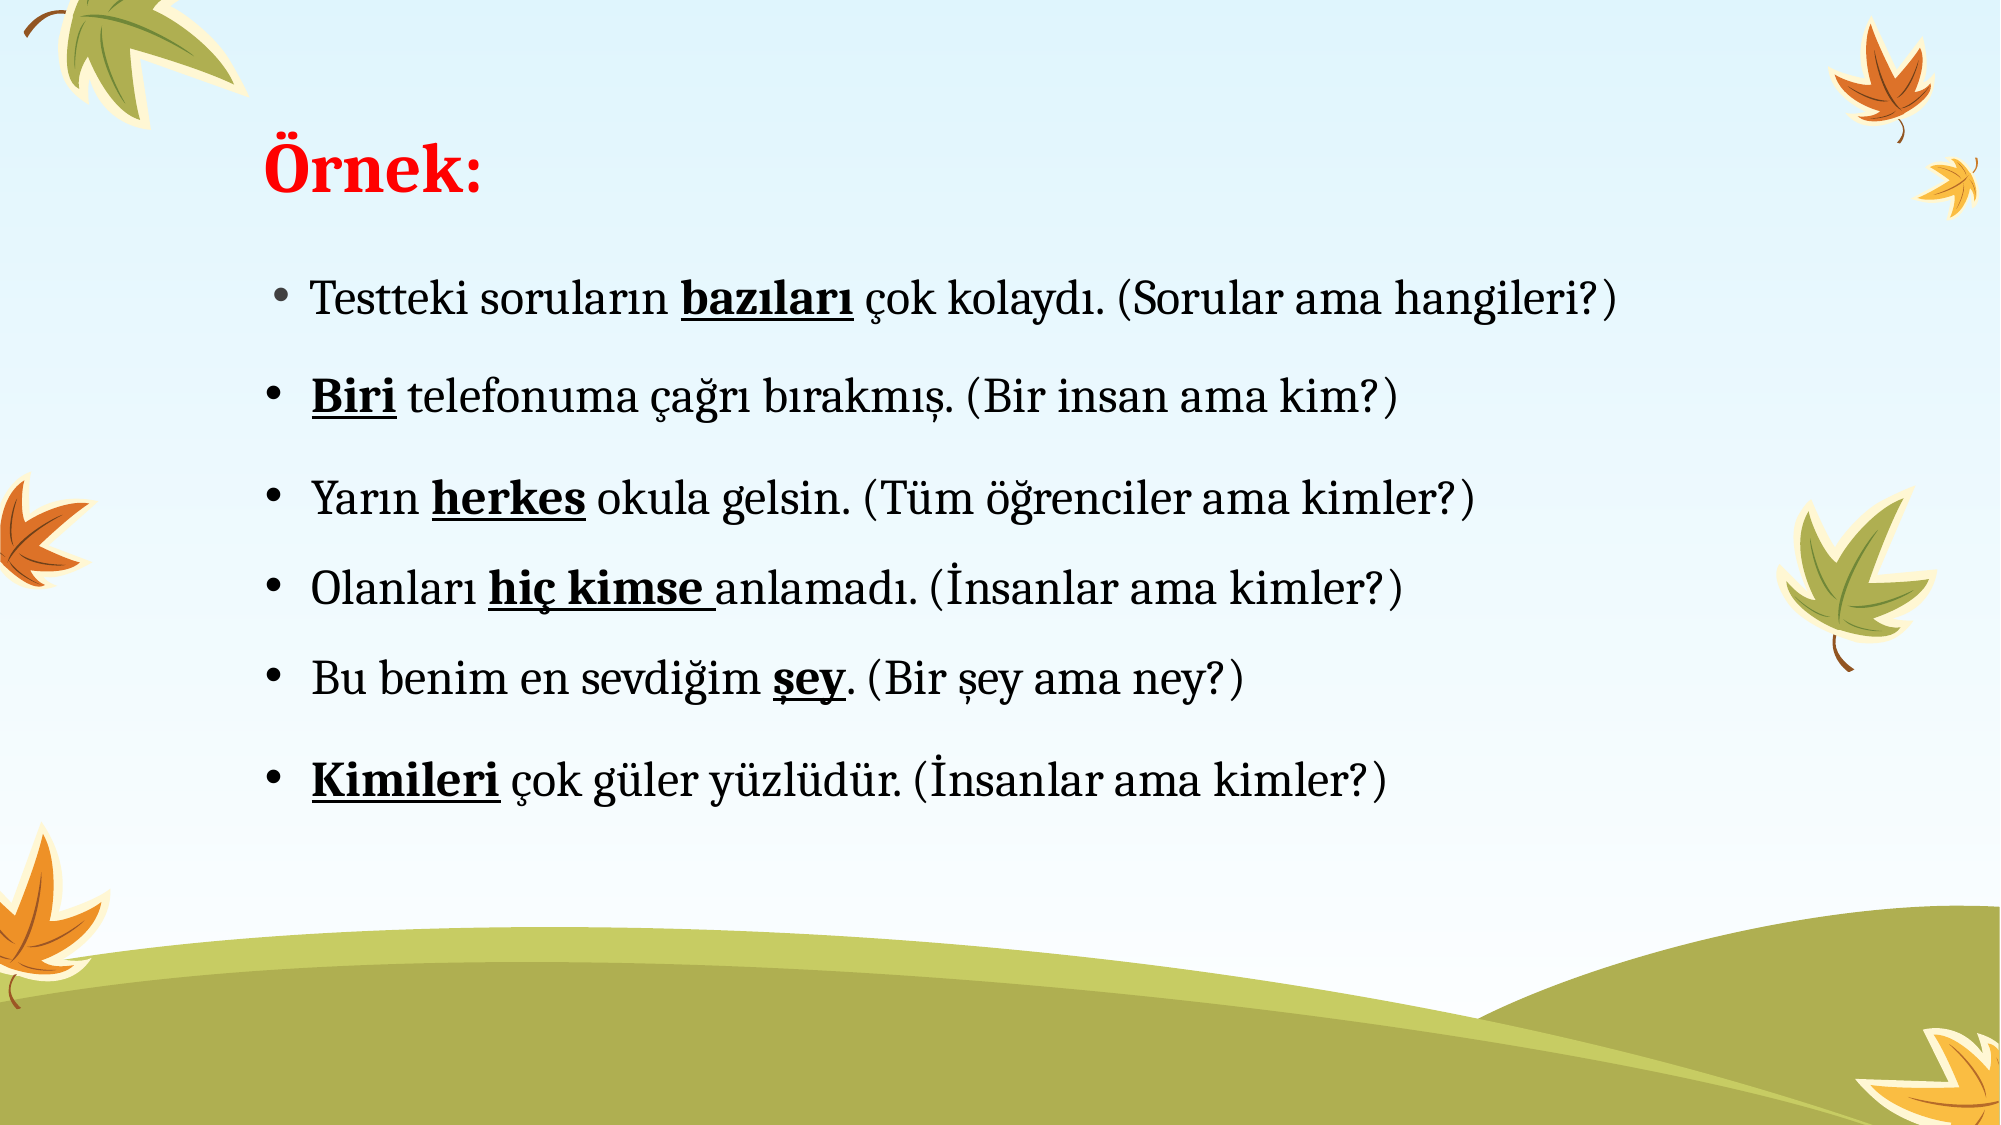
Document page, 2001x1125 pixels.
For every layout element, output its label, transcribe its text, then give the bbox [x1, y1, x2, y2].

text_box Olanları hiç kimse anlamadı. (İnsanlar ama kimler?) [249, 546, 1459, 622]
list Testteki soruların bazıları çok kolaydı. (Sorular ama hangileri?) [249, 256, 1749, 339]
title Örnek: [249, 12, 1749, 216]
text_box Biri telefonuma çağrı bırakmış. (Bir insan ama kim?) [249, 354, 1459, 430]
text_box Yarın herkes okula gelsin. (Tüm öğrenciler ama kimler?) [249, 456, 1598, 532]
text_box Bu benim en sevdiğim şey. (Bir şey ama ney?) [249, 637, 1459, 712]
text_box Kimileri çok güler yüzlüdür. (İnsanlar ama kimler?) [249, 739, 1459, 814]
